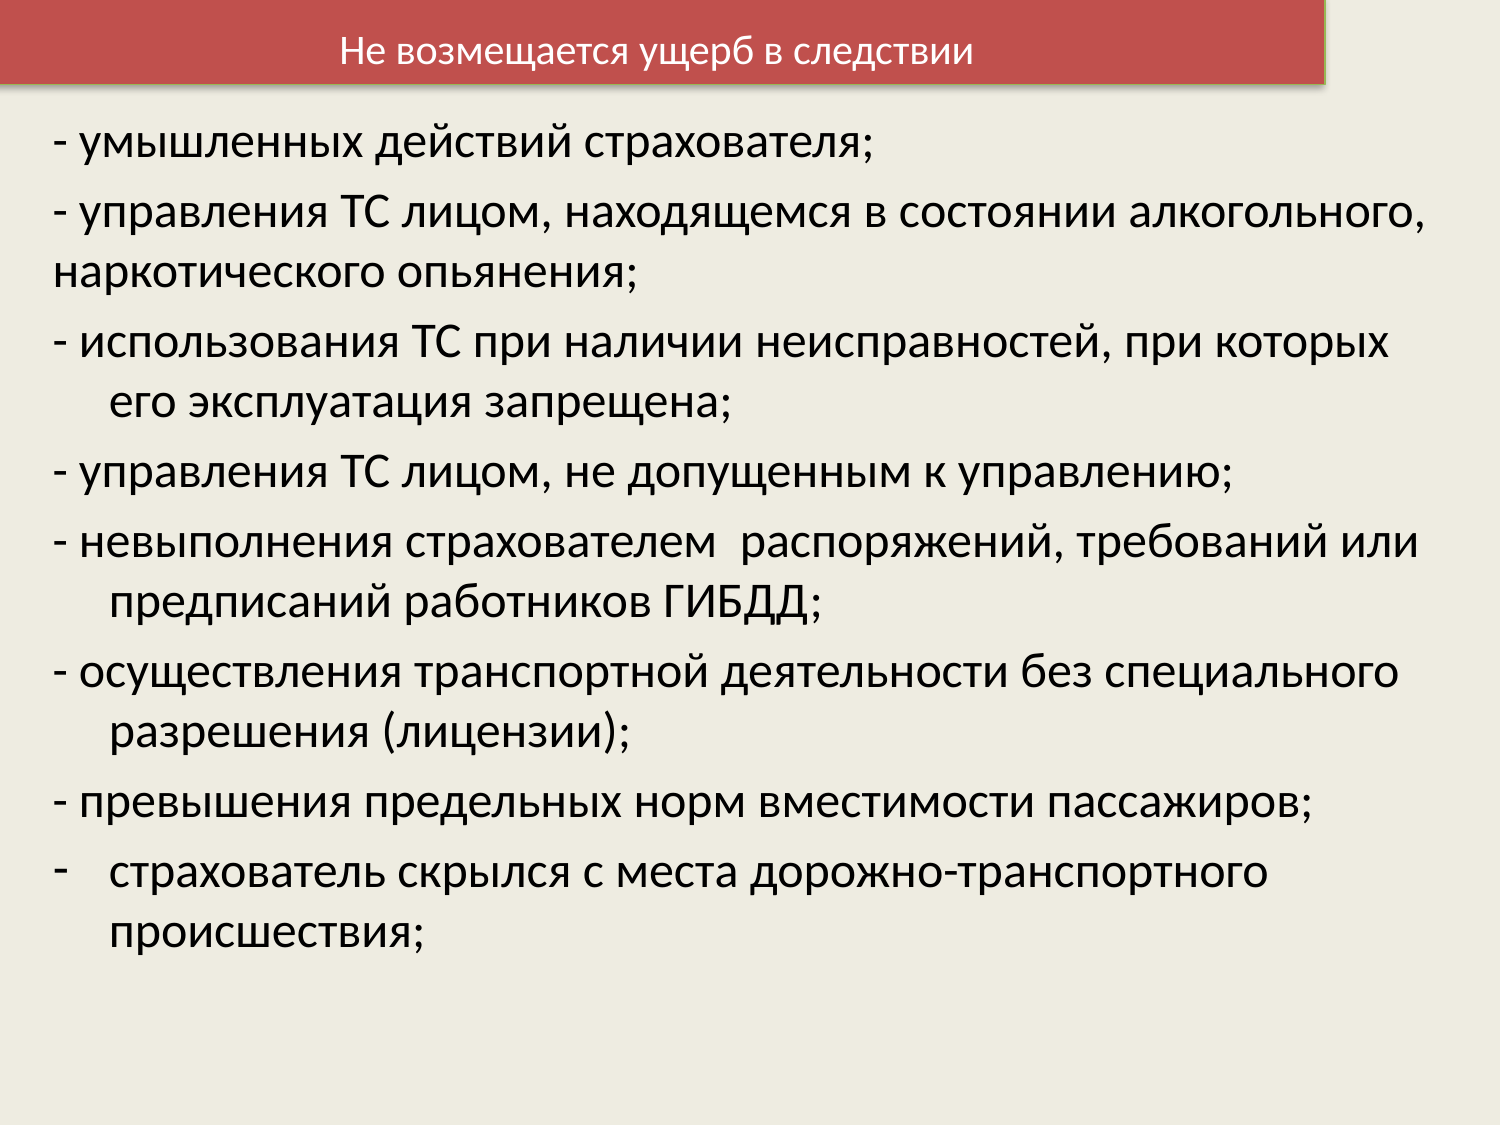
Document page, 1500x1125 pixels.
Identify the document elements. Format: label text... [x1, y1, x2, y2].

list - умышленных действий страхователя; - управления ТС лицом, находящемся в состоянии алкогольного, наркотического опьянения; - использования ТС при наличии неисправностей, при которых его эксплуатация запрещена; - управления ТС лицом, не допущенным к управлению; - невыполнения страхователем распоряжений, требований или предписаний работников ГИБДД; - осуществления транспортной деятельности без специального разрешения (лицензии); - превышения предельных норм вместимости пассажиров; страхователь скрылся с места дорожно-транспортного происшествия; [37, 99, 1463, 1125]
title Не возмещается ущерб в следствии [0, 0, 1326, 85]
